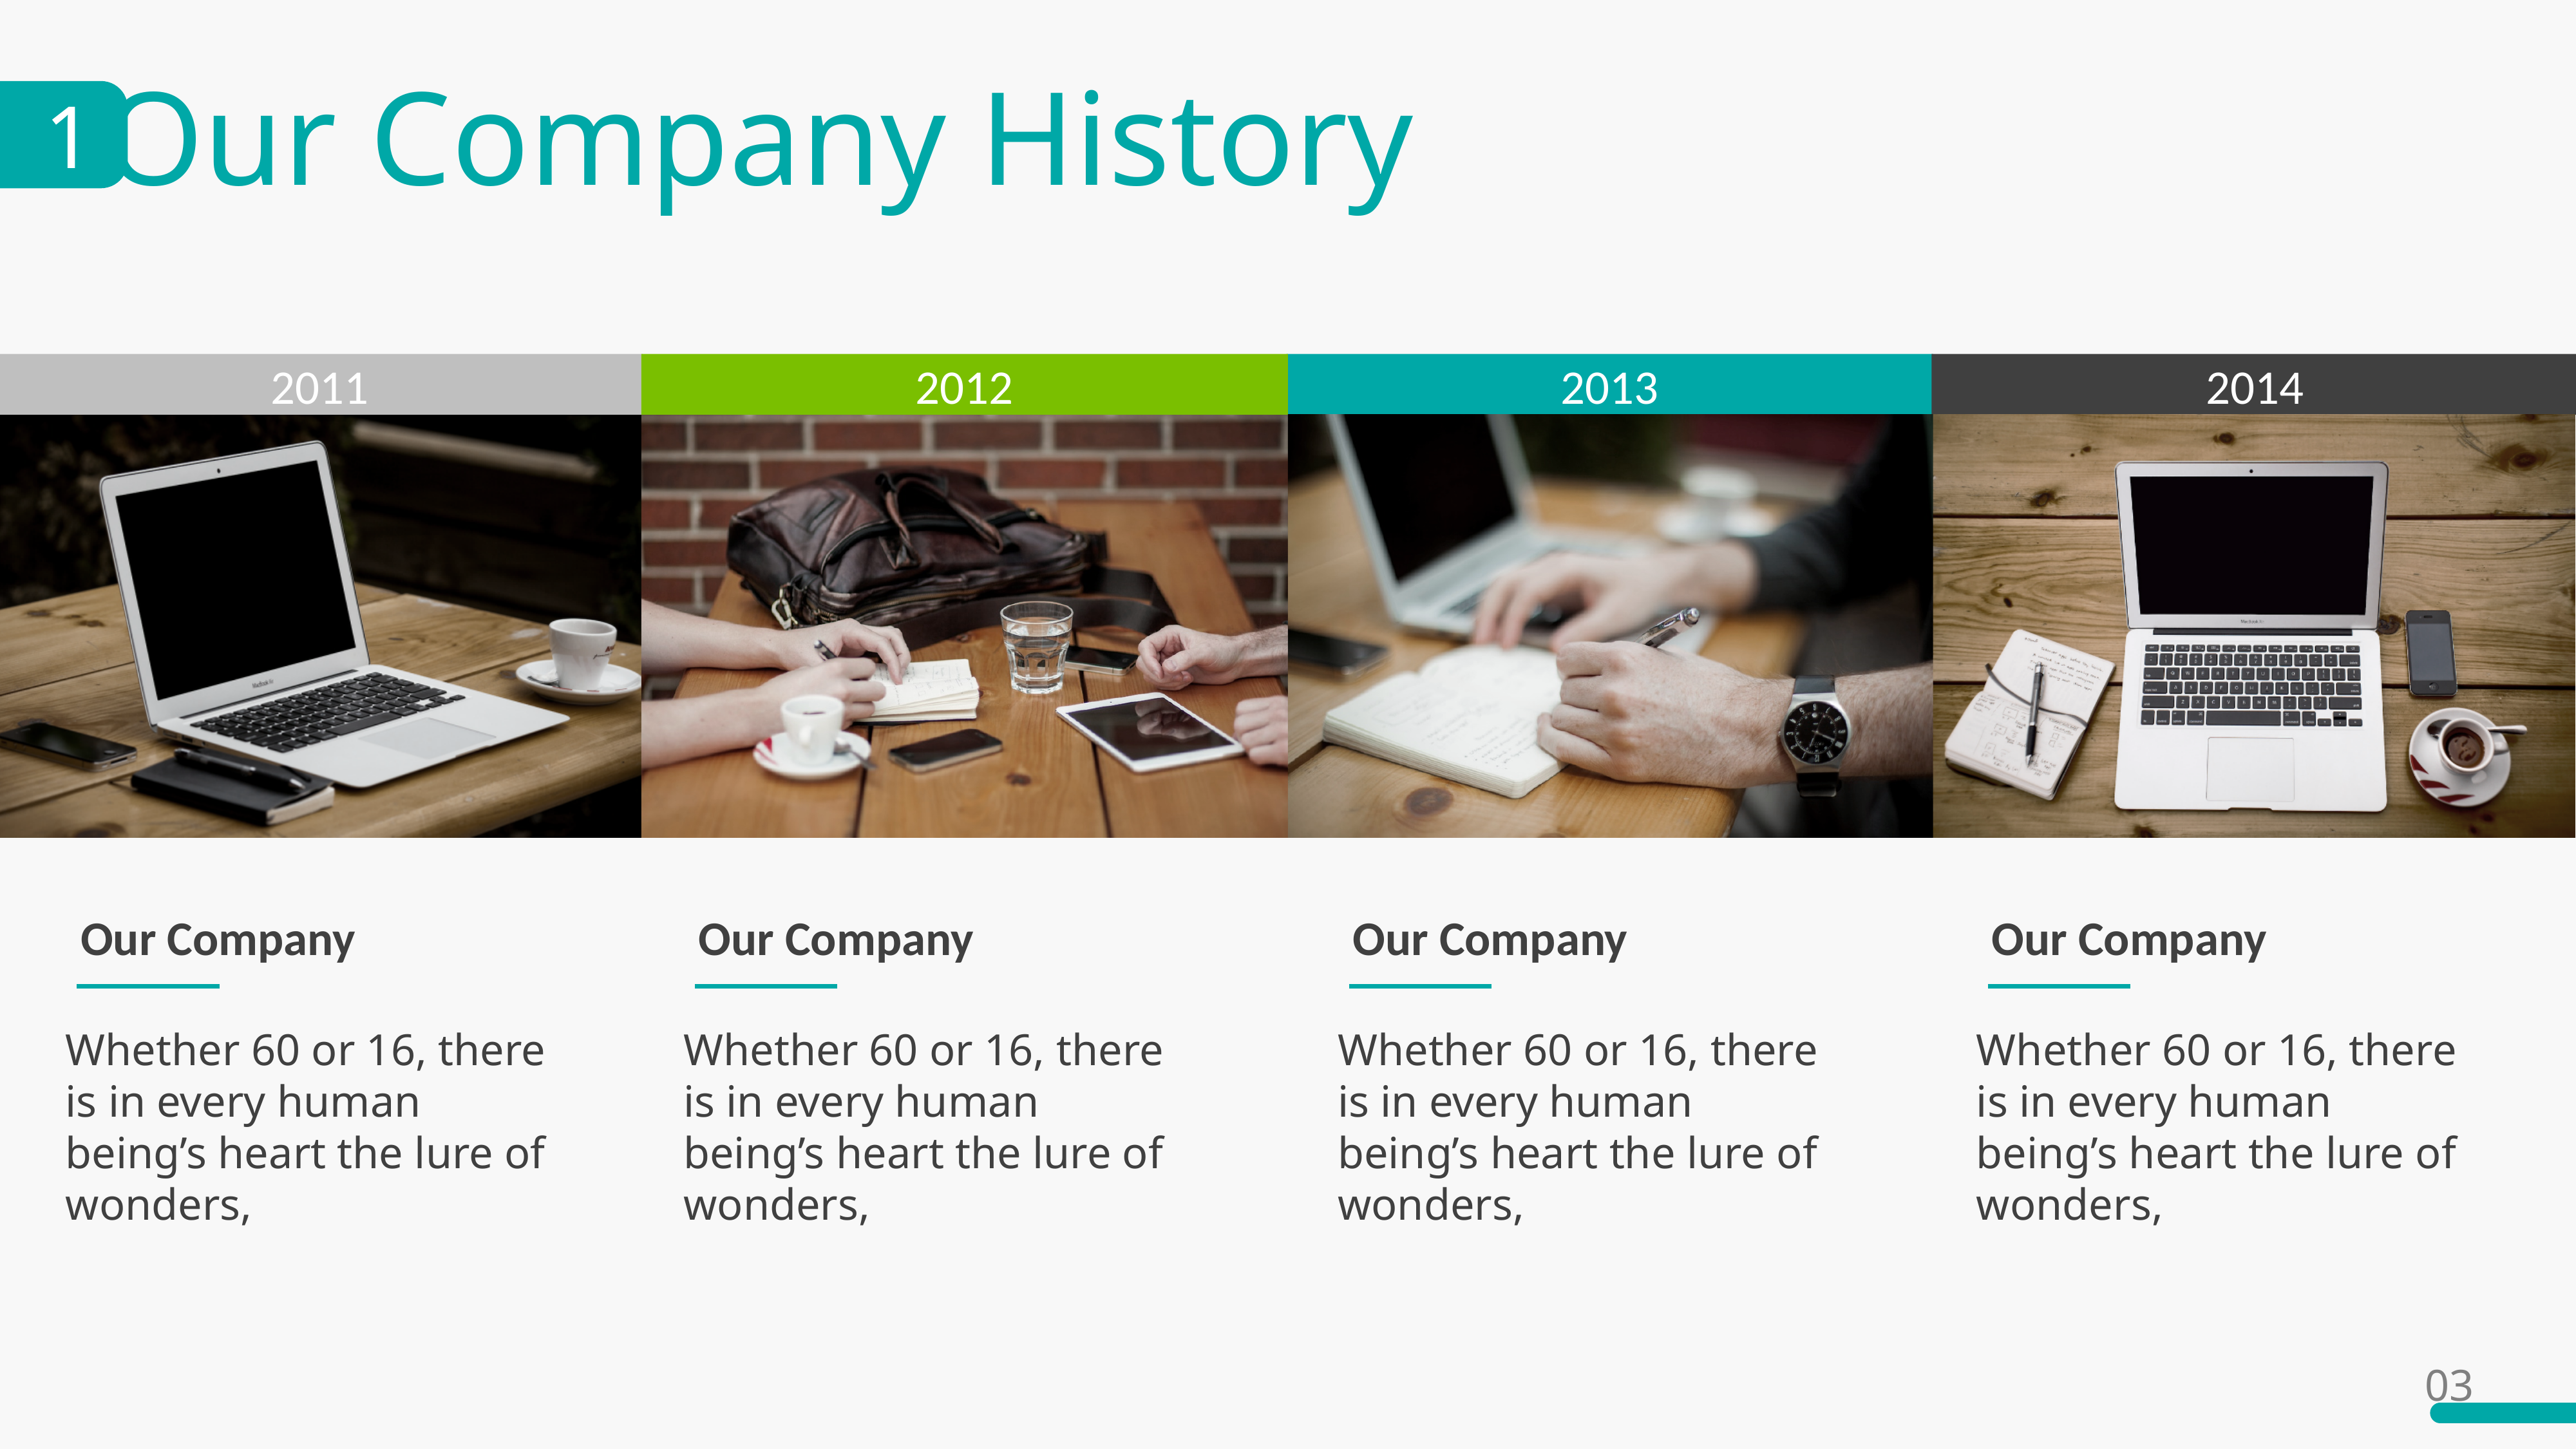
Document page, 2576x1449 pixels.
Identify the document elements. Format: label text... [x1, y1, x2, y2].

text_box Our Company History [93, 46, 1424, 221]
picture [0, 413, 2576, 838]
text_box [0, 72, 128, 196]
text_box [674, 897, 1186, 1236]
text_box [1327, 897, 1840, 1236]
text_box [55, 897, 568, 1236]
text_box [641, 346, 1289, 414]
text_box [2414, 1348, 2576, 1419]
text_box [1931, 346, 2576, 413]
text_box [1289, 346, 1931, 413]
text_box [1966, 897, 2479, 1236]
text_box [0, 346, 641, 414]
